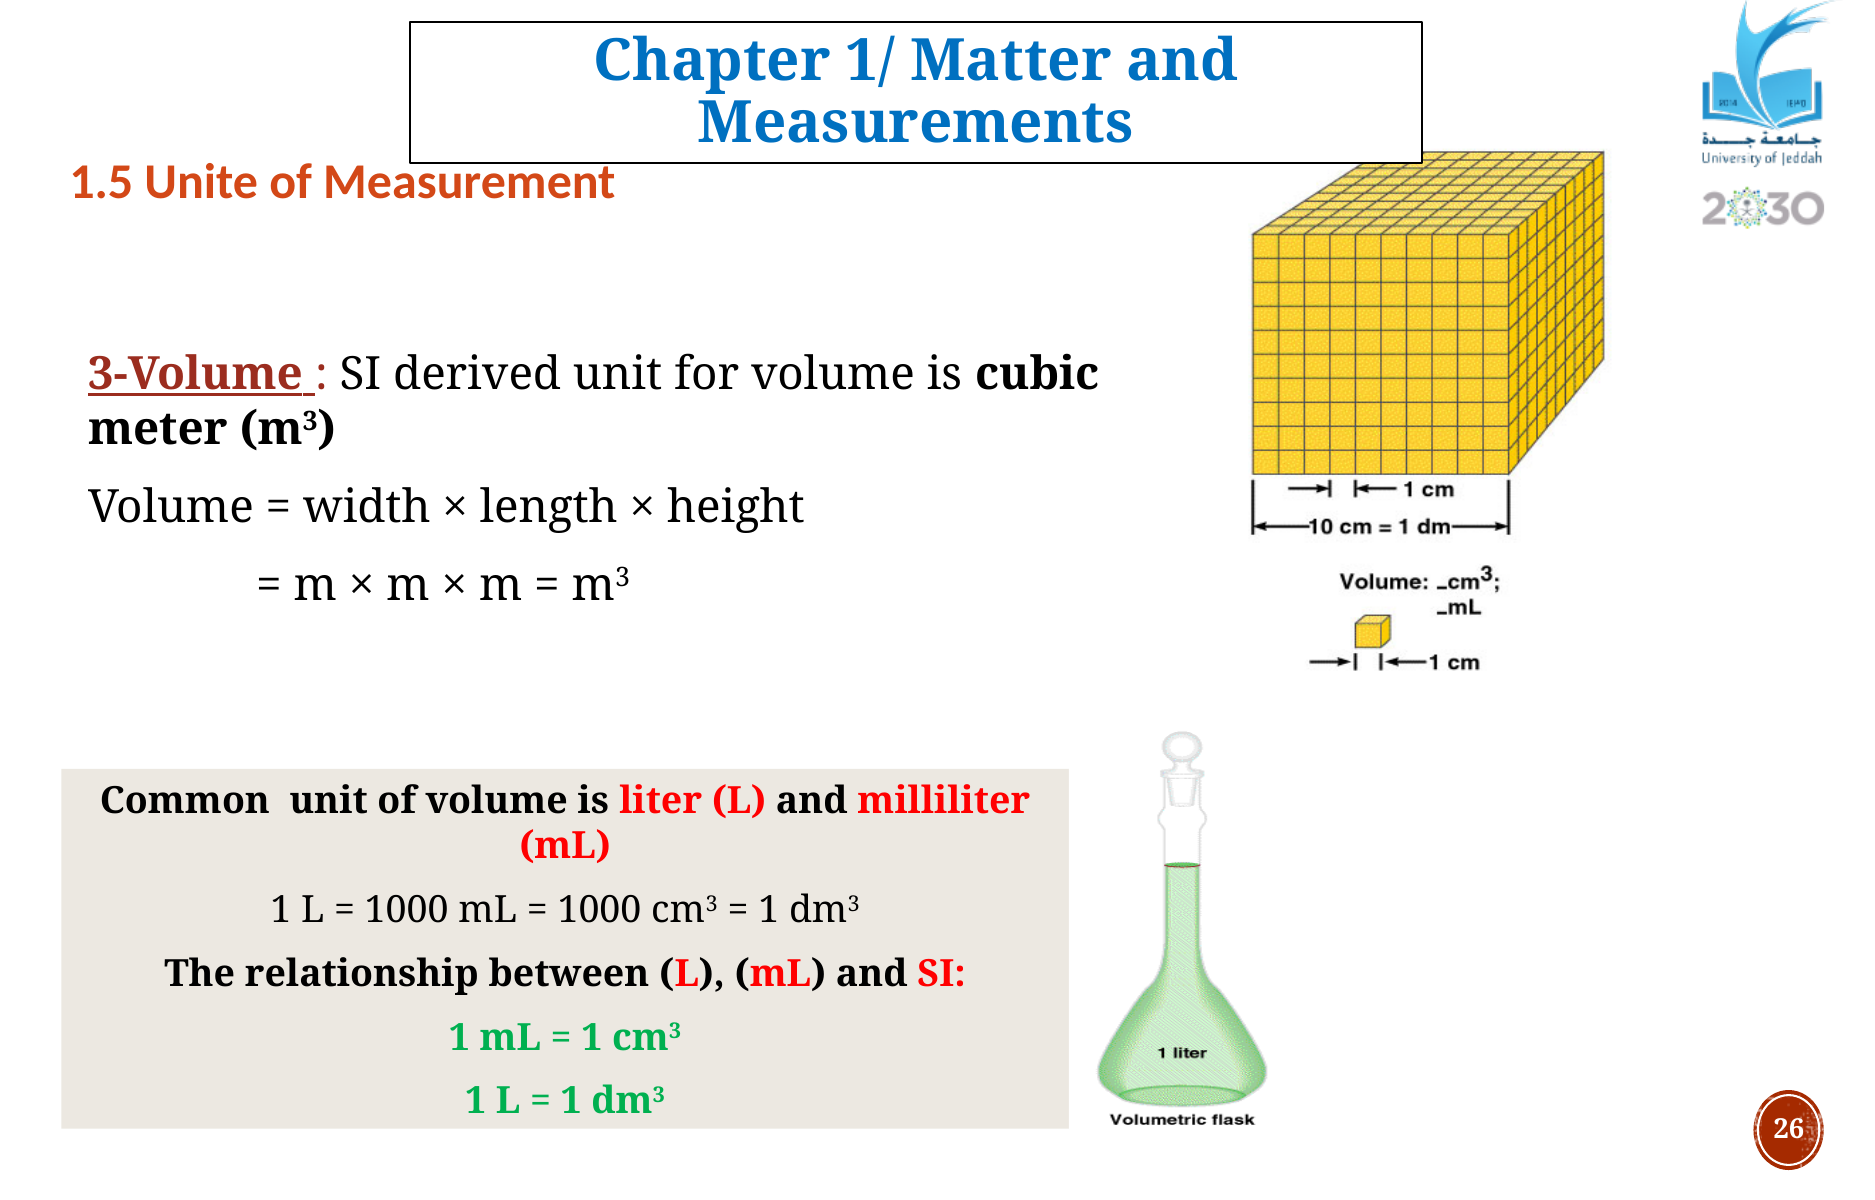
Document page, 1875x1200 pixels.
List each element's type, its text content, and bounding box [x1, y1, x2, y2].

text_box Chapter 1/ Matter and Measurements [409, 21, 1423, 164]
picture [1239, 141, 1623, 692]
text_box 1.5 Unite of Measurement [0, 117, 686, 239]
text_box 3-Volume : SI derived unit for volume is cubic meter (m3) Volume = width × length × height = m × m × m = m3 [73, 335, 1239, 617]
slide_number 26 [1739, 1097, 1838, 1162]
picture [1681, 0, 1846, 235]
text_box Common unit of volume is liter (L) and milliliter (mL) 1 L = 1000 mL = 1000 cm3 = 1 dm3 The relationship between (L), (mL) and SI: 1 mL = 1 cm3 1 L = 1 dm3 [60, 768, 1068, 1130]
picture [1068, 720, 1319, 1151]
